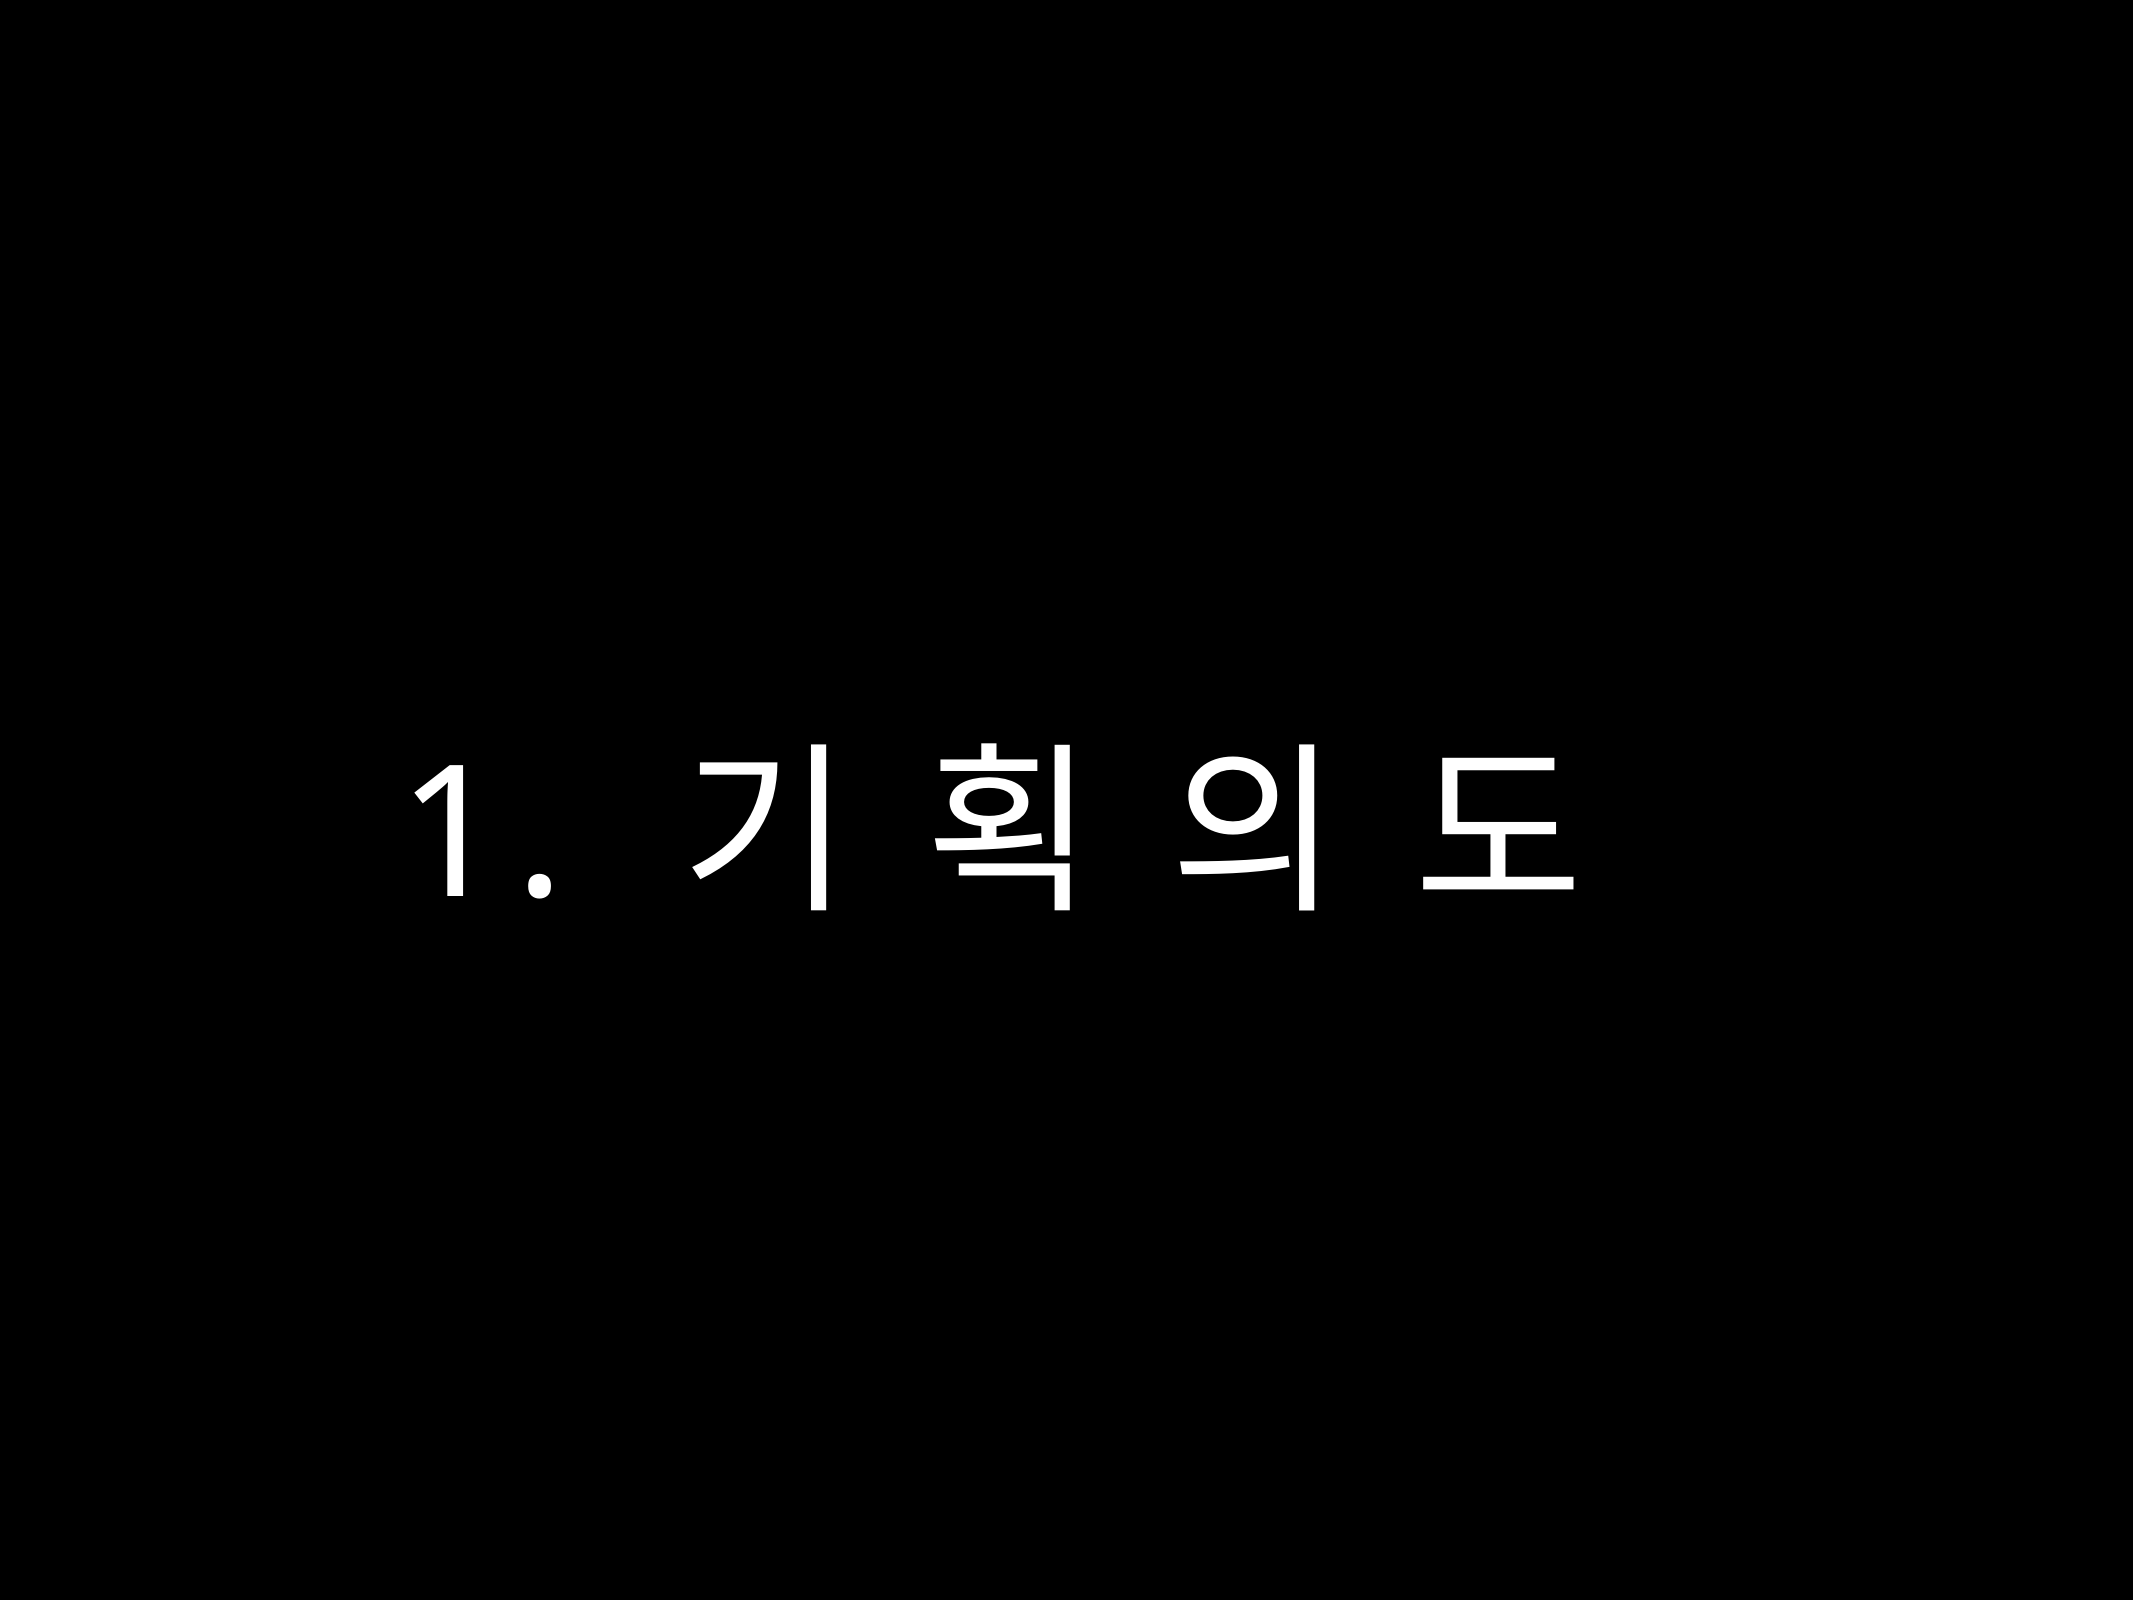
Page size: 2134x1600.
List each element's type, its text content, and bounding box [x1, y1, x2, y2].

text_box 1. 기 획 의 도 [398, 712, 1585, 933]
